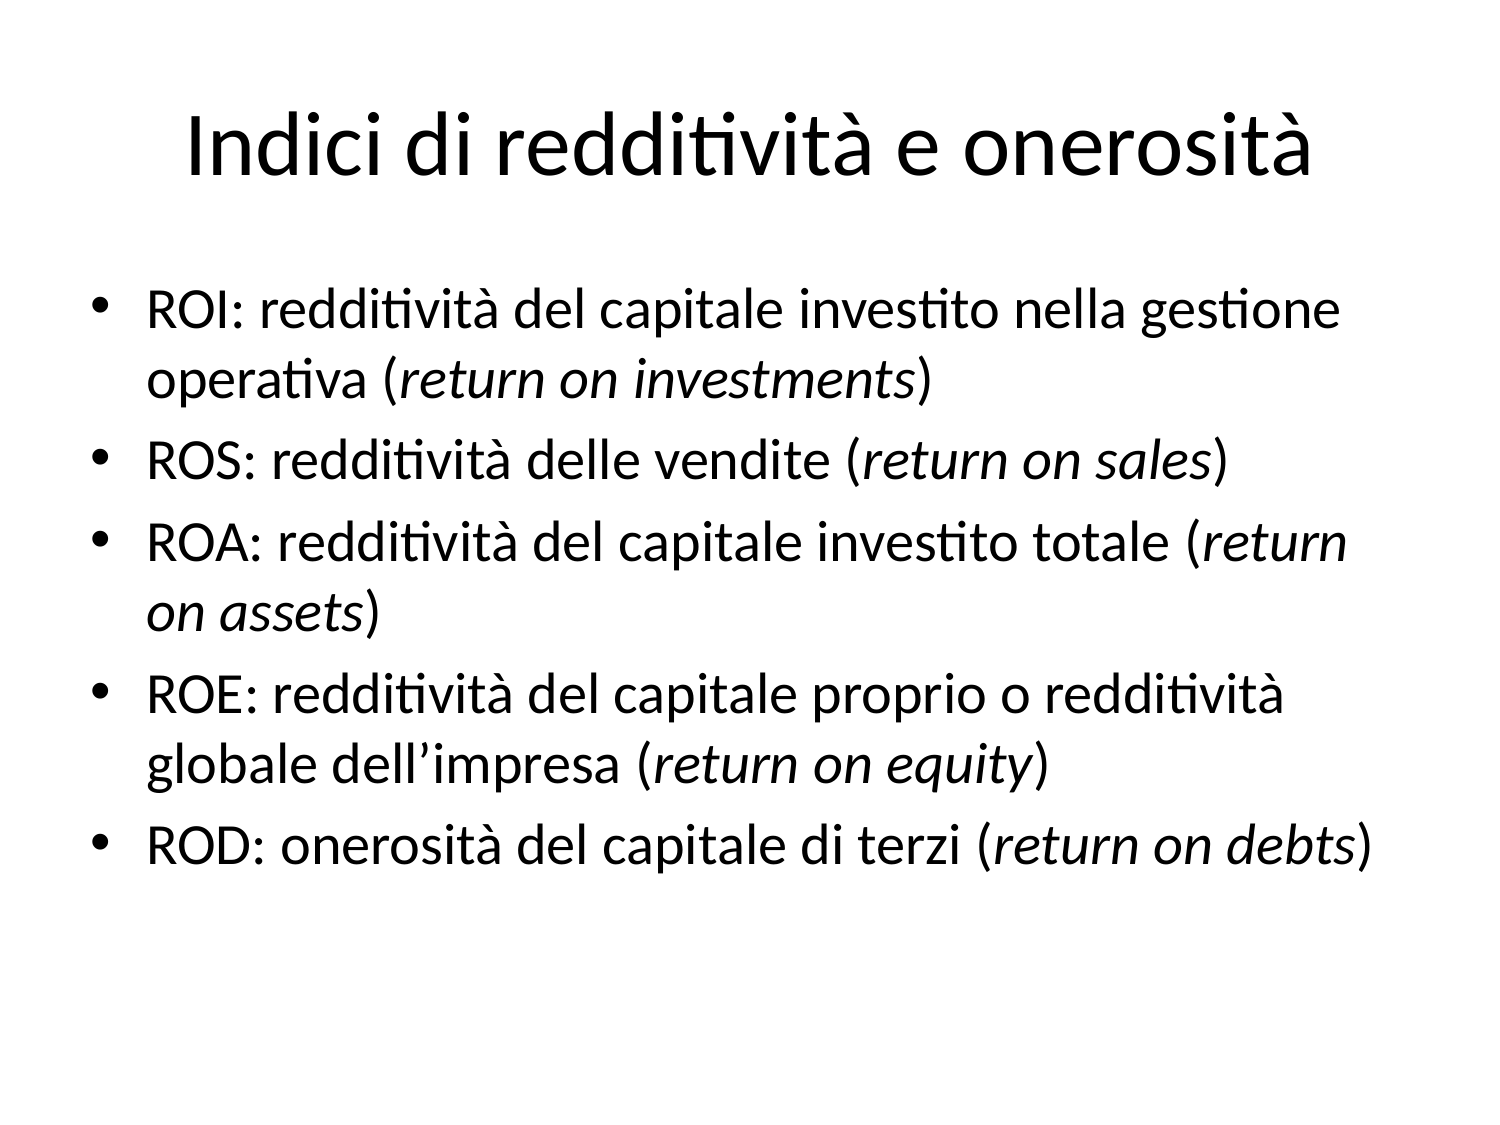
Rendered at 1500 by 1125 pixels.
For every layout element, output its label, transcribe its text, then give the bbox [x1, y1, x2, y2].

title Indici di redditività e onerosità [75, 45, 1425, 233]
list ROI: redditività del capitale investito nella gestione operativa (return on investments) ROS: redditività delle vendite (return on sales) ROA: redditività del capitale investito totale (return on assets) ROE: redditività del capitale proprio o redditività globale dell’impresa (return on equity) ROD: onerosità del capitale di terzi (return on debts) [75, 262, 1425, 1005]
